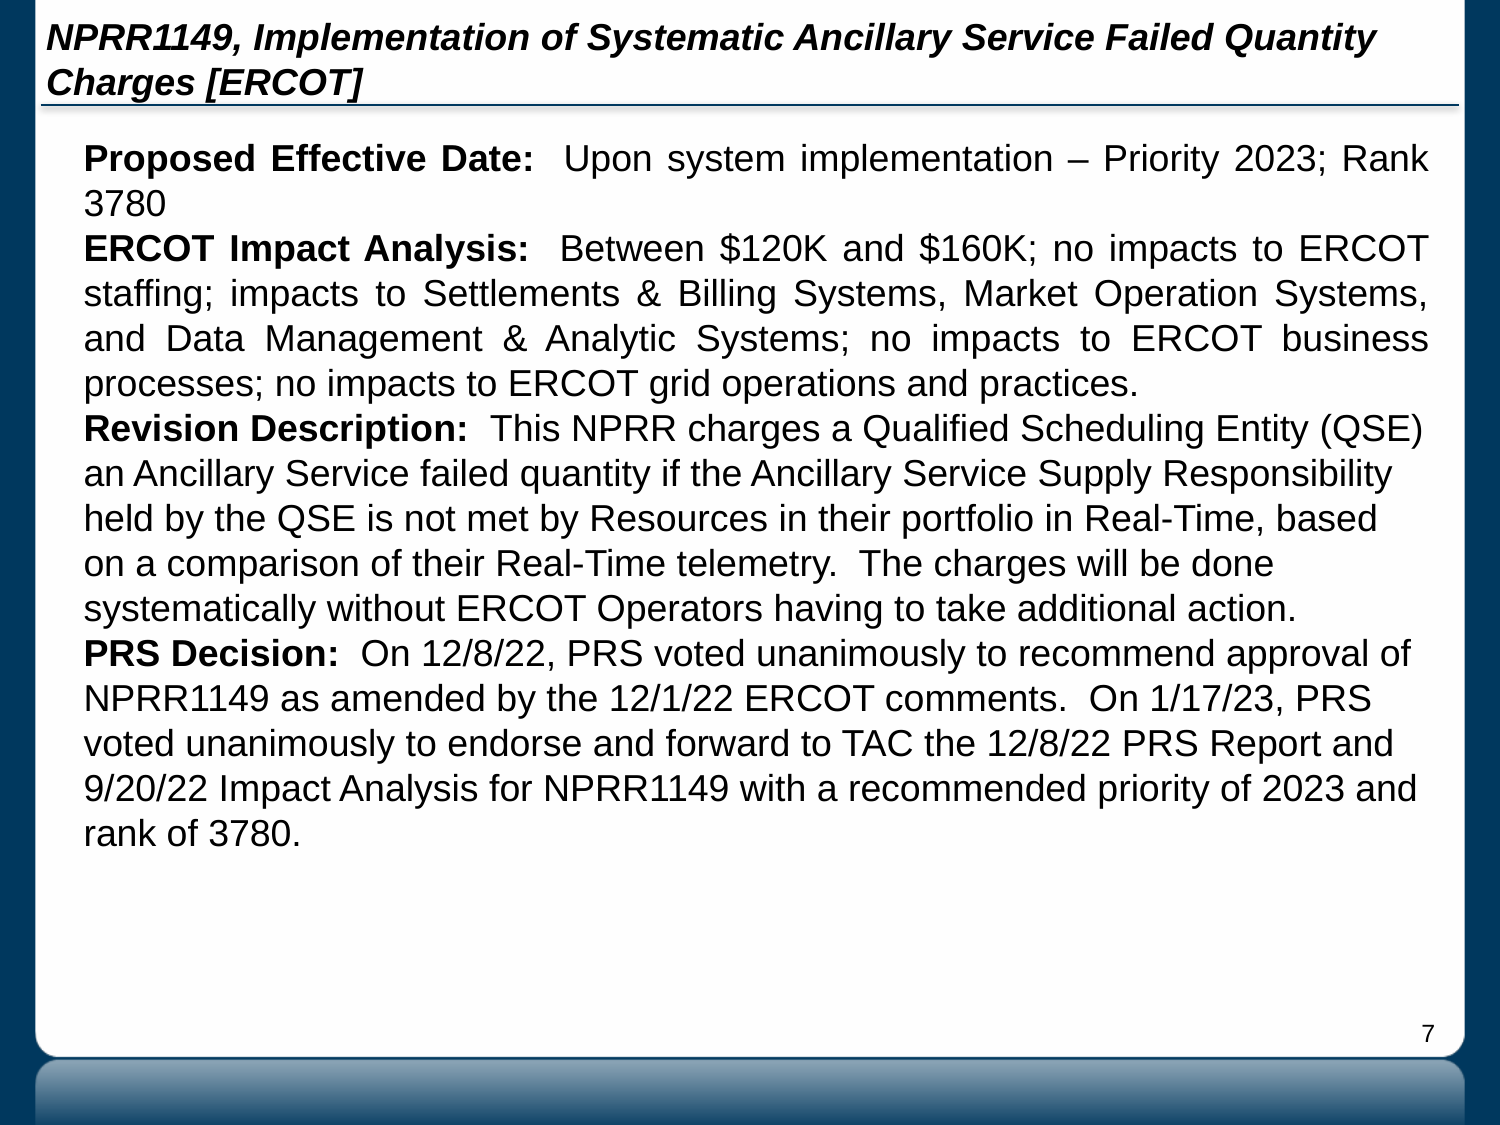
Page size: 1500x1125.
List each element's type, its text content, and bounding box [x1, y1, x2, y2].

picture [35, 0, 1465, 1125]
text_box Proposed Effective Date: Upon system implementation – Priority 2023; Rank 3780 ERCOT Impact Analysis: Between $120K and $160K; no impacts to ERCOT staffing; impacts to Settlements & Billing Systems, Market Operation Systems, and Data Management & Analytic Systems; no impacts to ERCOT business processes; no impacts to ERCOT grid operations and practices. Revision Description: This NPRR charges a Qualified Scheduling Entity (QSE) an Ancillary Service failed quantity if the Ancillary Service Supply Responsibility held by the QSE is not met by Resources in their portfolio in Real-Time, based on a comparison of their Real-Time telemetry. The charges will be done systematically without ERCOT Operators having to take additional action. PRS Decision: On 12/8/22, PRS voted unanimously to recommend approval of NPRR1149 as amended by the 12/1/22 ERCOT comments. On 1/17/23, PRS voted unanimously to endorse and forward to TAC the 12/8/22 PRS Report and 9/20/22 Impact Analysis for NPRR1149 with a recommended priority of 2023 and rank of 3780. [31, 126, 1444, 862]
title NPRR1149, Implementation of Systematic Ancillary Service Failed Quantity Charges [ERCOT] [31, 20, 1464, 97]
